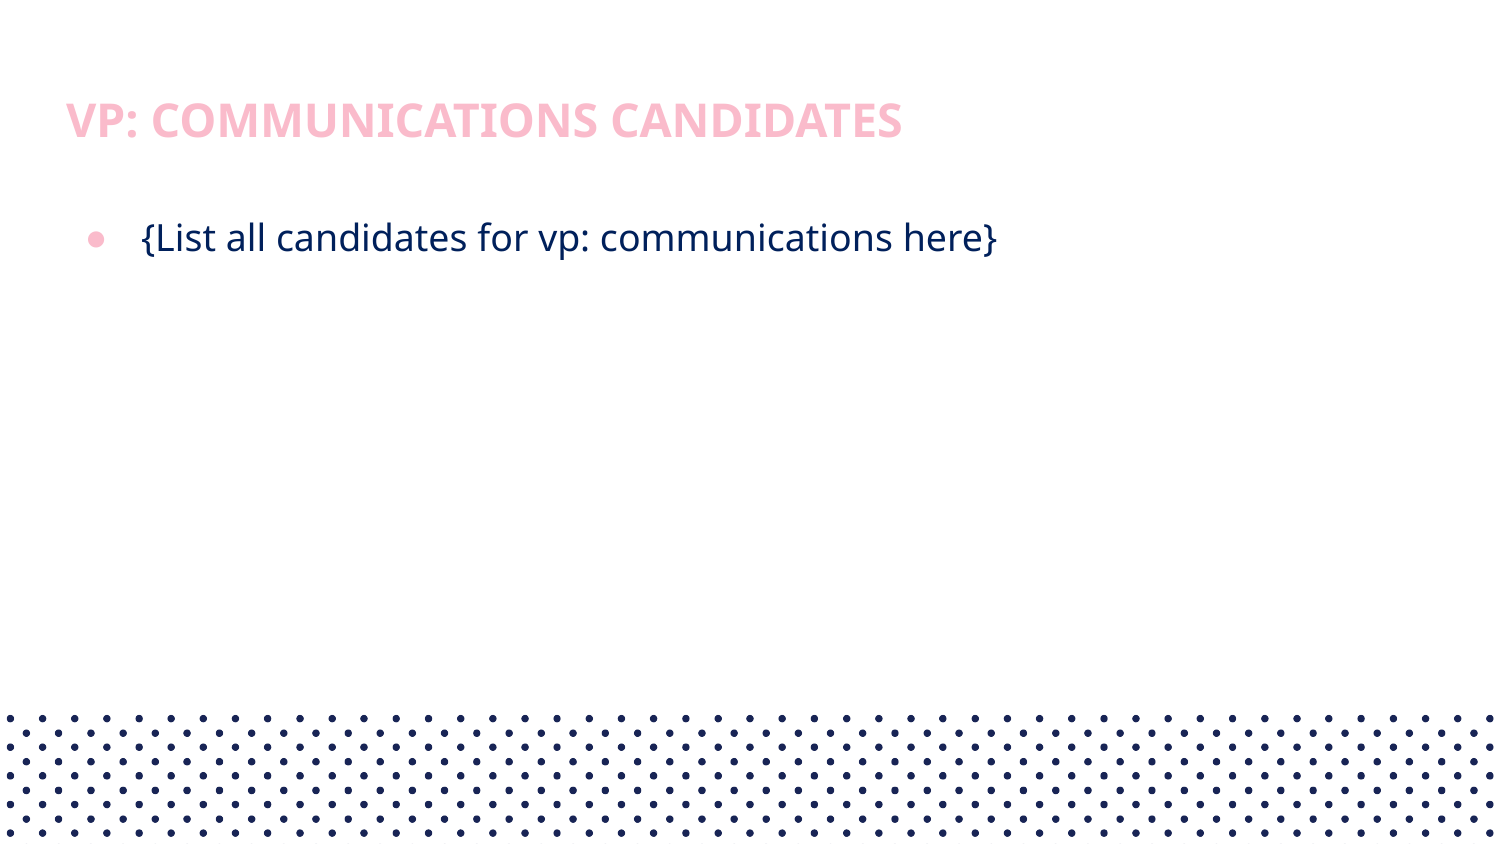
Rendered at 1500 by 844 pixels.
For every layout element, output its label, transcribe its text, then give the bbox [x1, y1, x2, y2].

list {List all candidates for vp: communications here} [51, 189, 1378, 750]
title VP: COMMUNICATIONS CANDIDATES [51, 72, 1449, 167]
picture [0, 711, 1500, 844]
